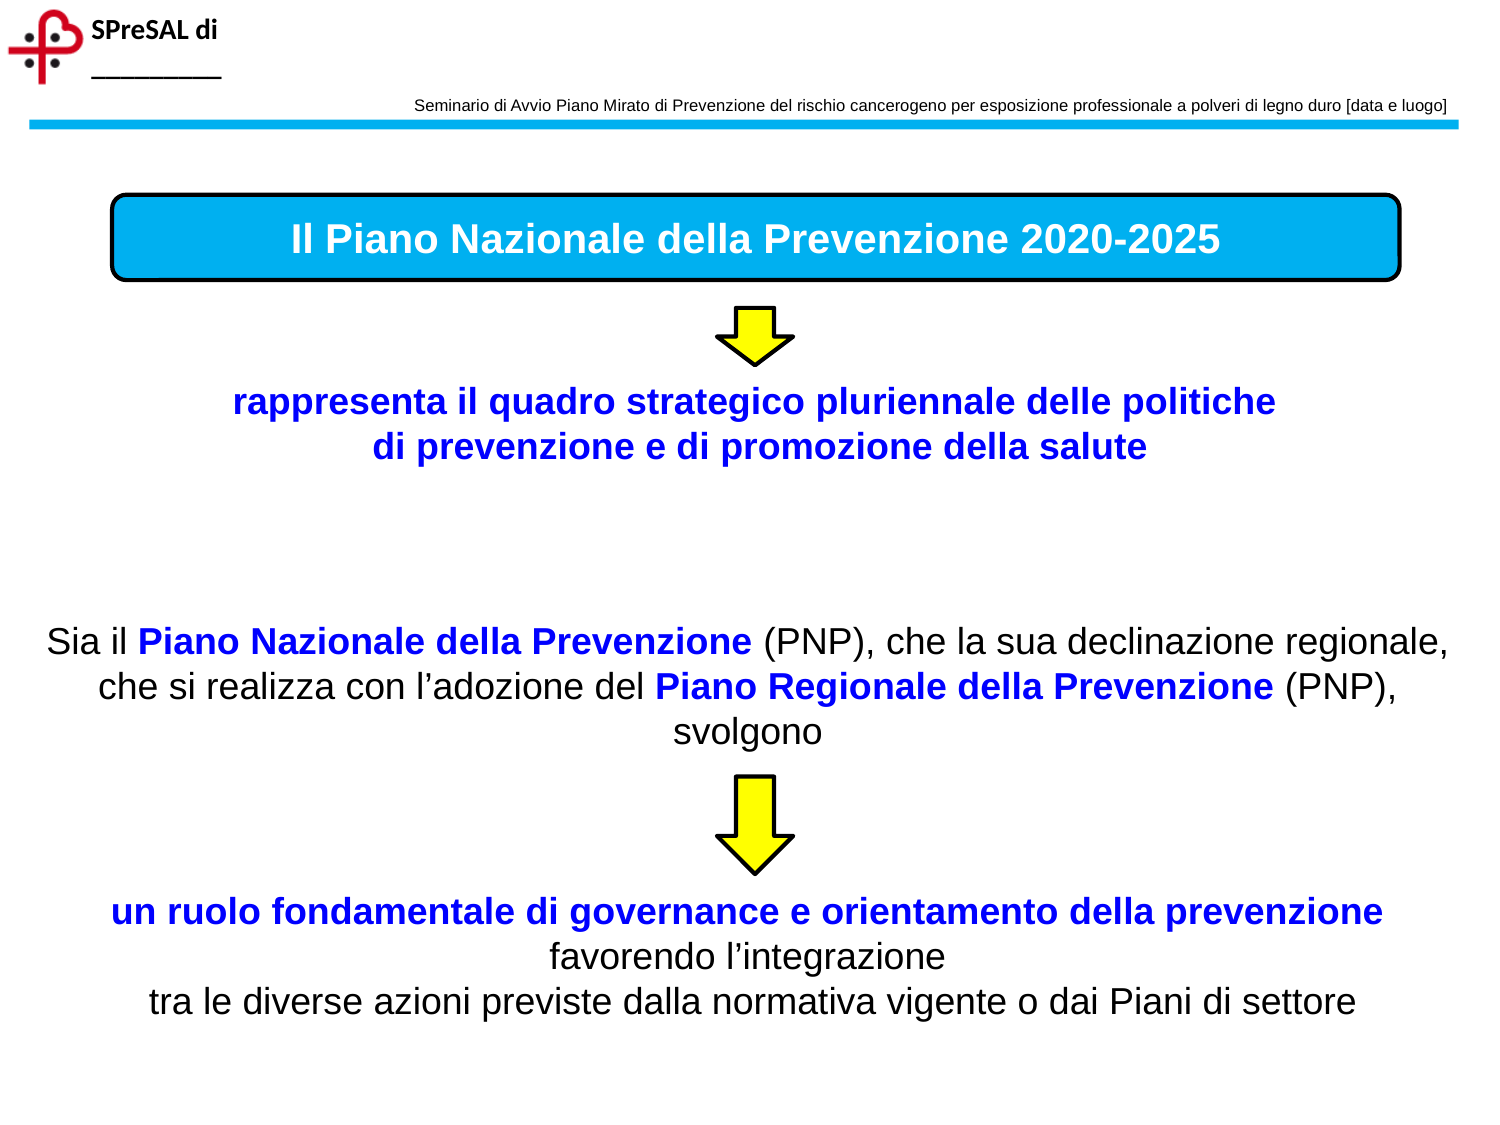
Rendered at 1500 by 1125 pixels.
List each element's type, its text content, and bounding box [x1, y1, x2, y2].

text_box SPreSAL di _________ [95, 3, 254, 89]
text_box Seminario di Avvio Piano Mirato di Prevenzione del rischio cancerogeno per esposizione professionale a polveri di legno duro [data e luogo] [392, 87, 1471, 123]
picture [0, 0, 91, 100]
text_box [714, 305, 796, 367]
text_box Il Piano Nazionale della Prevenzione 2020-2025 [109, 192, 1402, 283]
text_box [29, 119, 1459, 130]
text_box Sia il Piano Nazionale della Prevenzione (PNP), che la sua declinazione regionale, che si realizza con l’adozione del Piano Regionale della Prevenzione (PNP), svolgono un ruolo fondamentale di governance e orientamento della prevenzione favorendo l’integrazione tra le diverse azioni previste dalla normativa vigente o dai Piani di settore [29, 609, 1467, 1030]
text_box [714, 774, 796, 877]
text_box rappresenta il quadro strategico pluriennale delle politiche di prevenzione e di promozione della salute [137, 369, 1373, 475]
